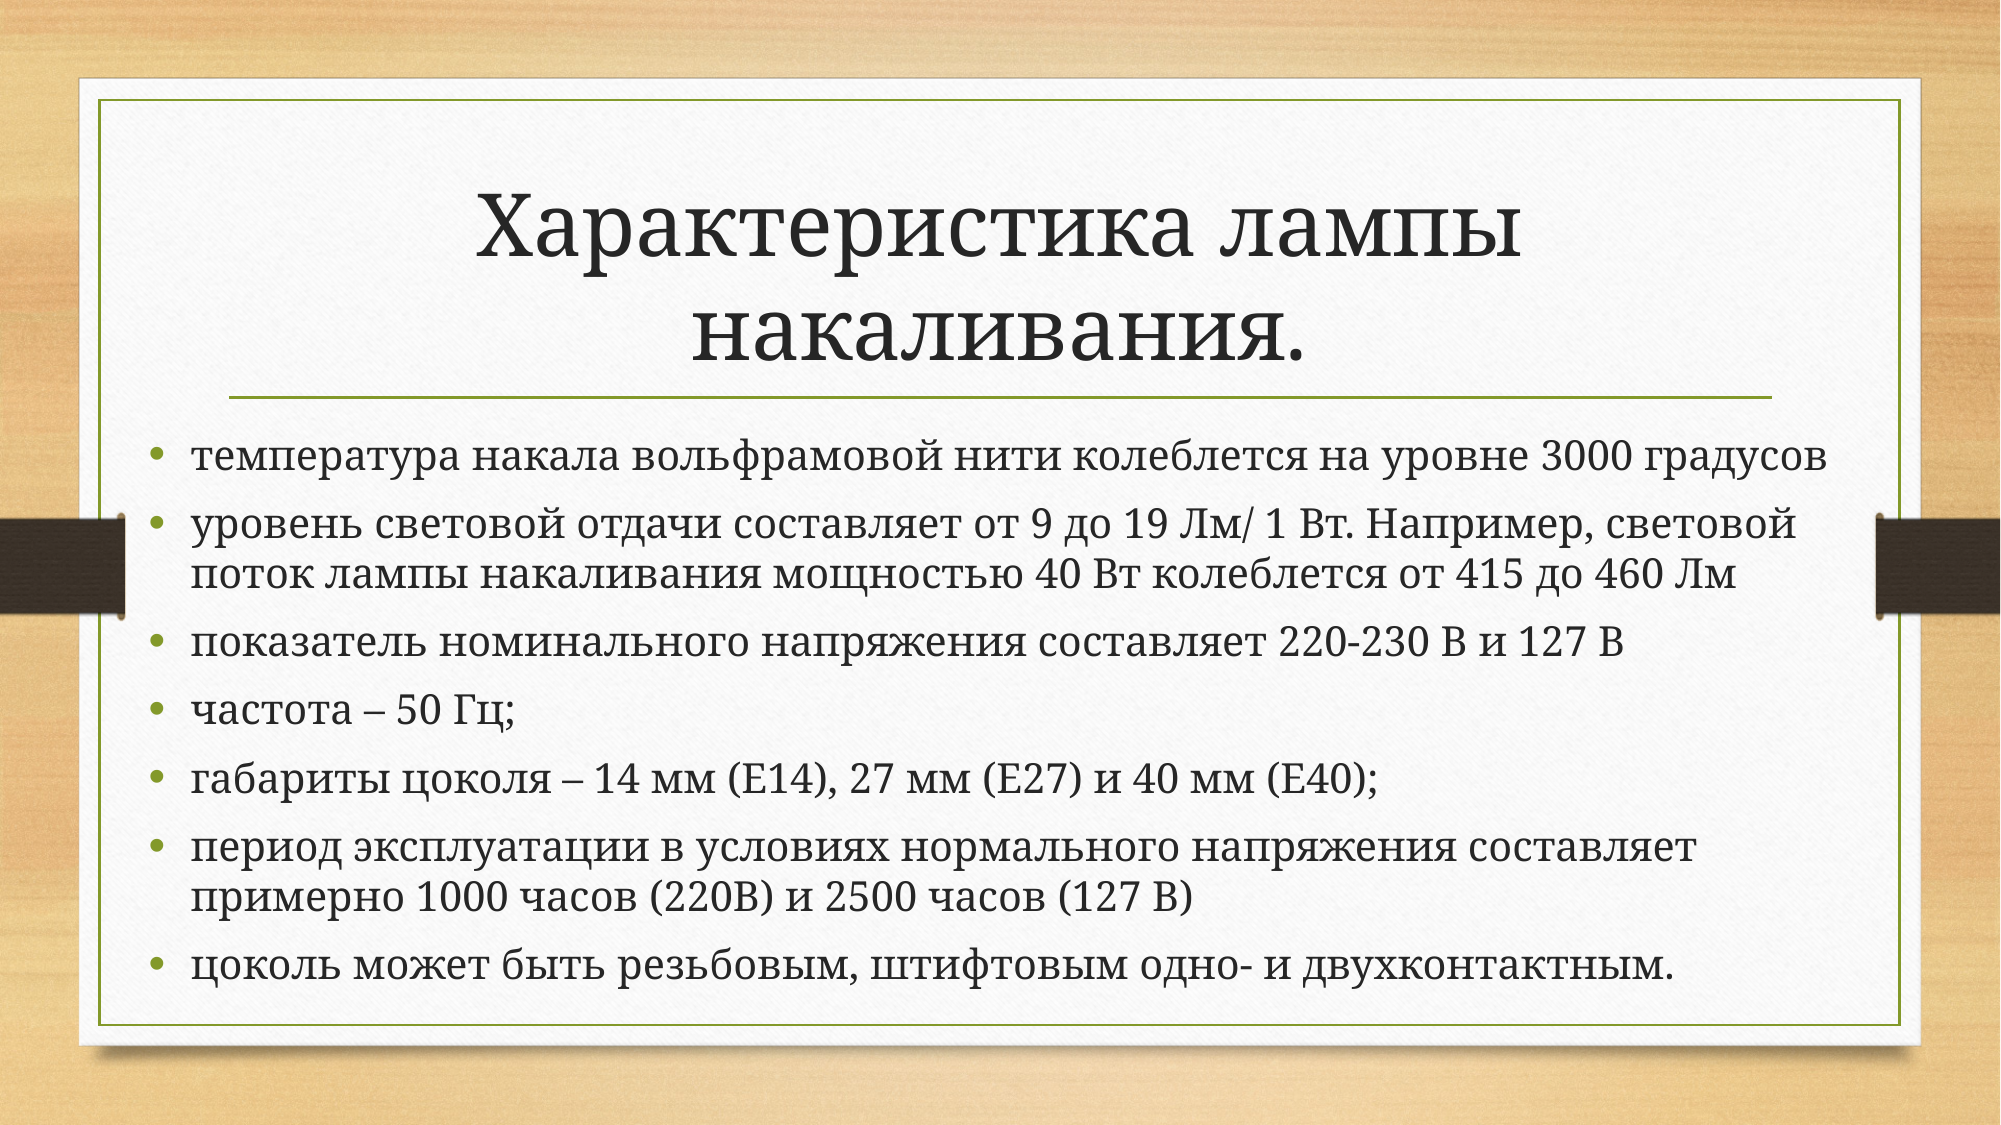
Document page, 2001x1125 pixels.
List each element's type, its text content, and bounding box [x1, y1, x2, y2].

picture [0, 0, 2001, 1125]
title Характеристика лампы накаливания. [212, 161, 1788, 386]
list температура накала вольфрамовой нити колеблется на уровне 3000 градусов уровень световой отдачи составляет от 9 до 19 Лм/ 1 Вт. Например, световой поток лампы накаливания мощностью 40 Вт колеблется от 415 до 460 Лм показатель номинального напряжения составляет 220-230 В и 127 В частота – 50 Гц; габариты цоколя – 14 мм (E14), 27 мм (E27) и 40 мм (E40); период эксплуатации в условиях нормального напряжения составляет примерно 1000 часов (220В) и 2500 часов (127 В) цоколь может быть резьбовым, штифтовым одно- и двухконтактным. [133, 420, 1867, 1004]
